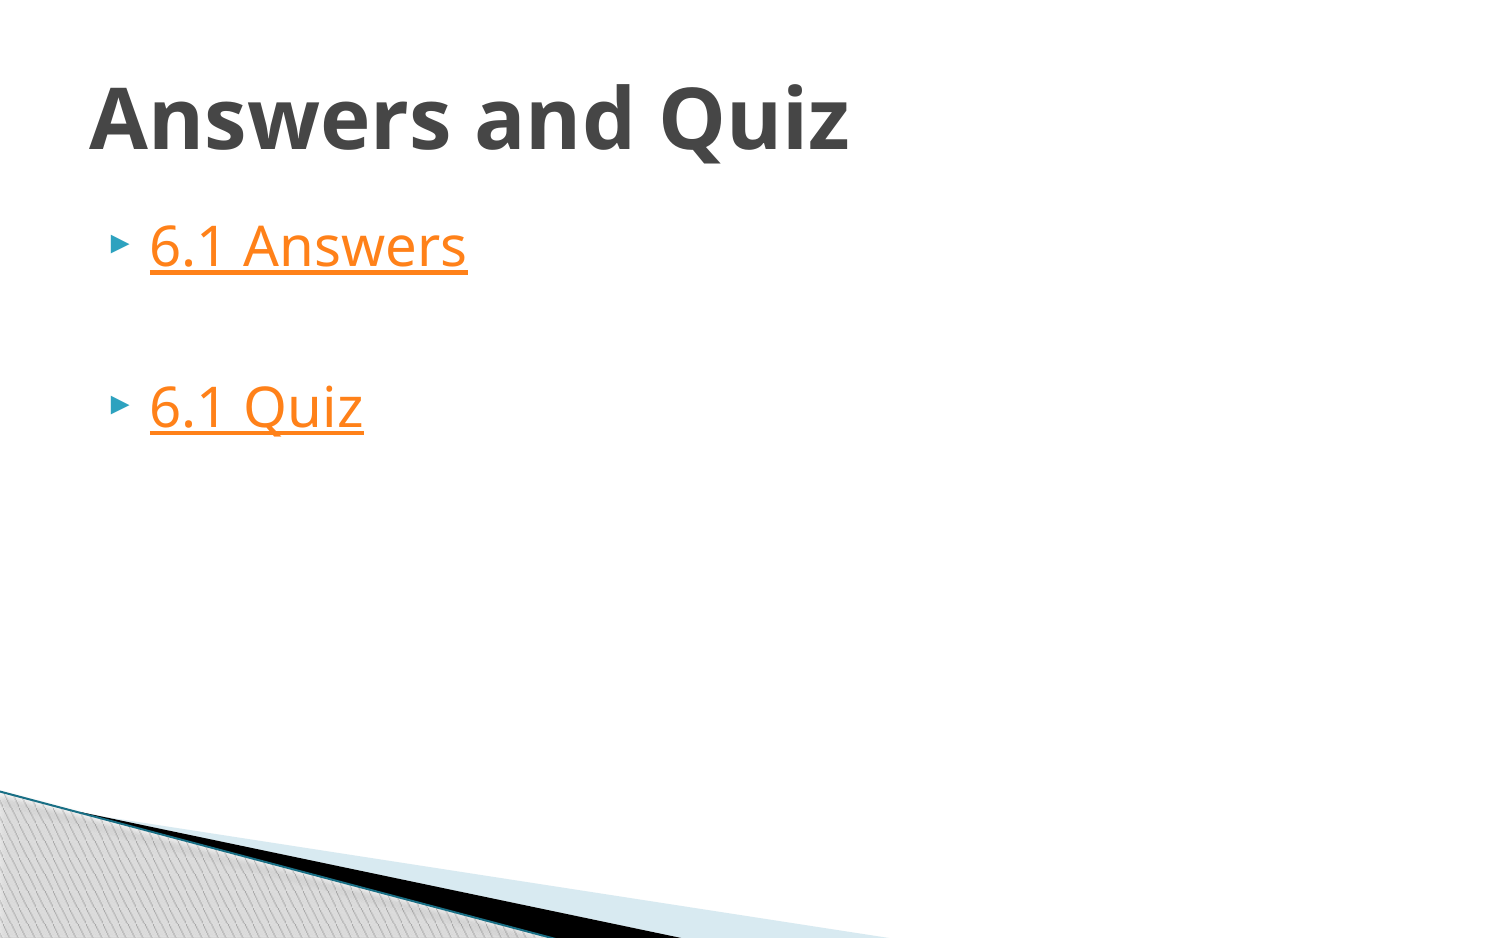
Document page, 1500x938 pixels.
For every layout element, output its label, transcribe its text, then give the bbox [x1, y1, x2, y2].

title Answers and Quiz [75, 37, 1425, 194]
list 6.1 Answers 6.1 Quiz [75, 202, 1425, 822]
